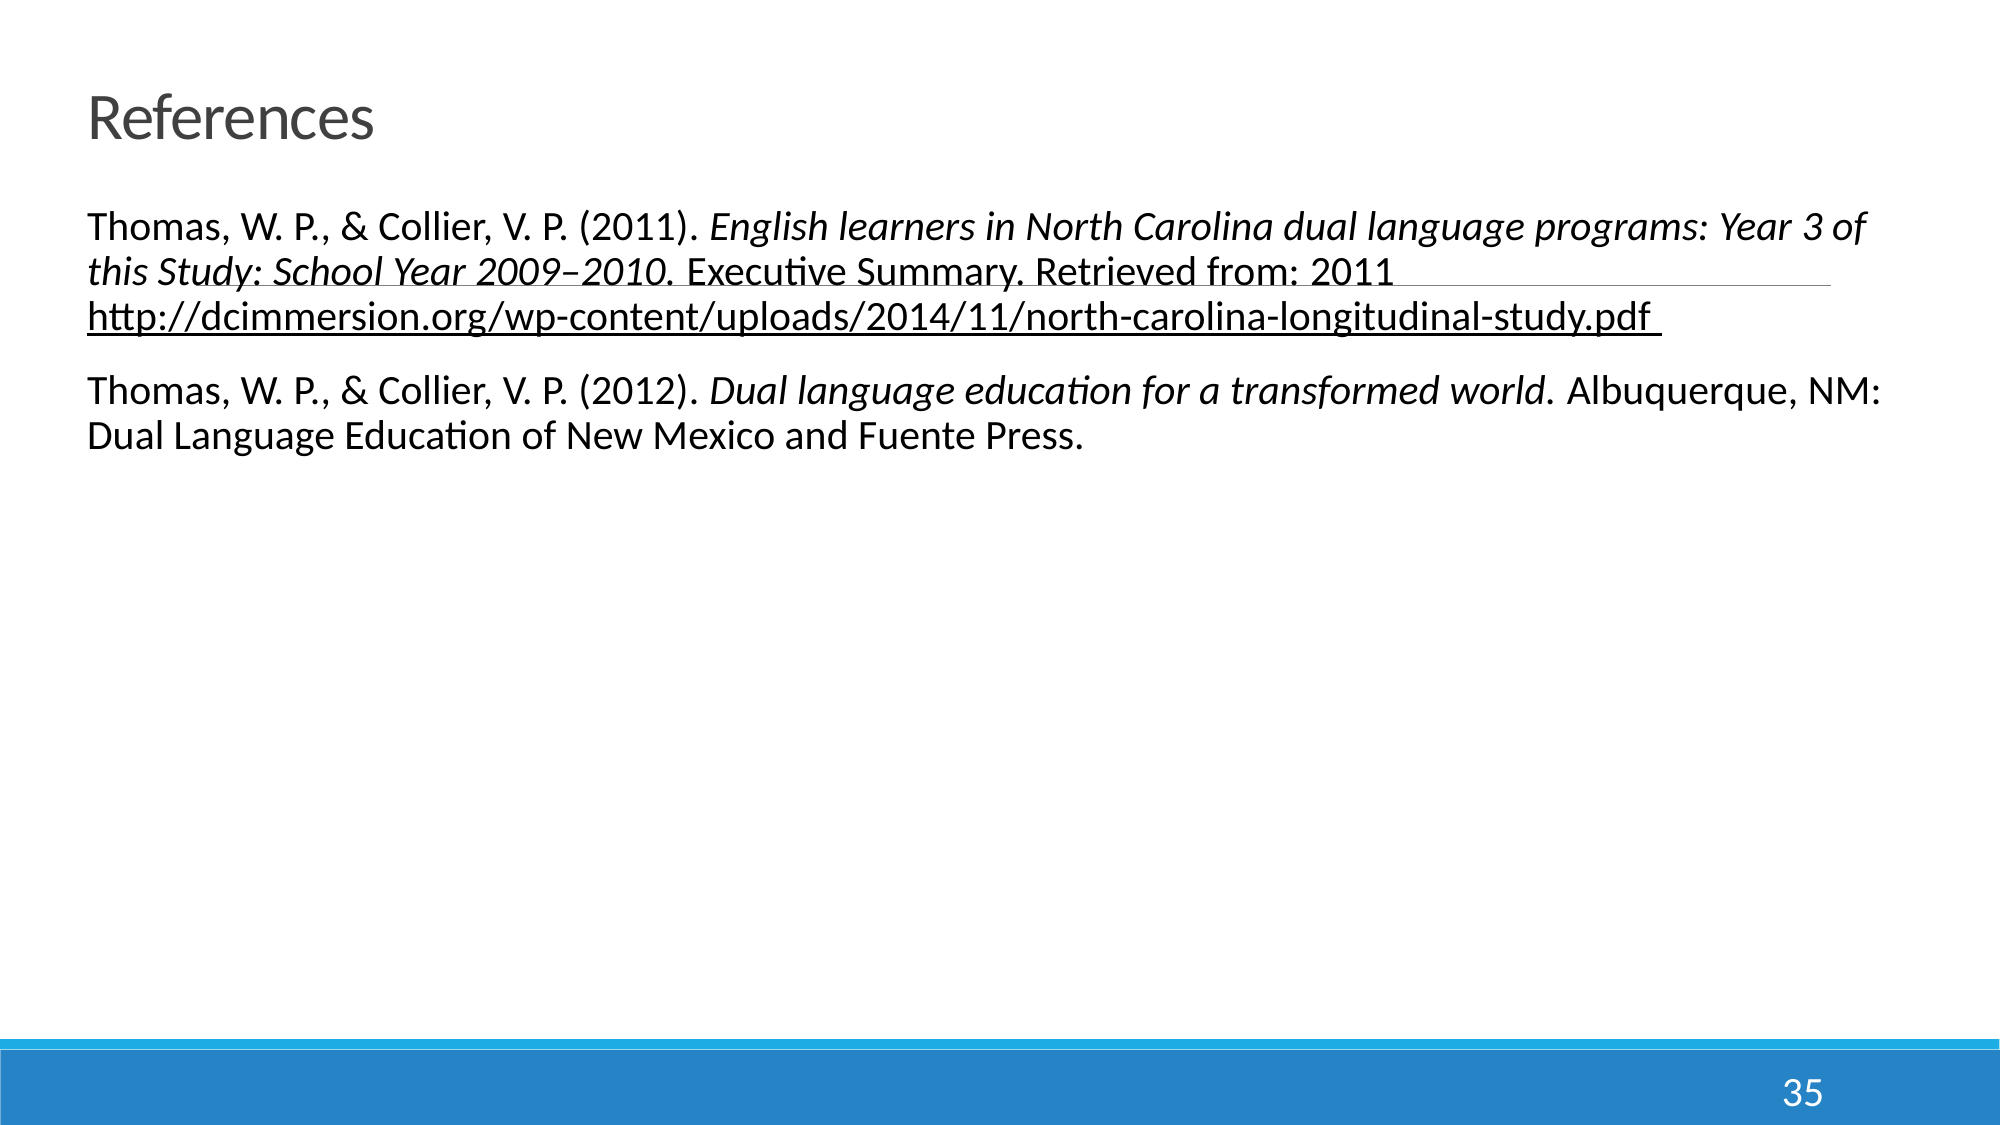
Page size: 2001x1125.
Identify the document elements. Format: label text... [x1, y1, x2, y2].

slide_number 35 [1624, 1059, 1840, 1120]
title References [72, 0, 1798, 161]
list Thomas, W. P., & Collier, V. P. (2011). English learners in North Carolina dual language programs: Year 3 of this Study: School Year 2009–2010. Executive Summary. Retrieved from: 2011 http://dcimmersion.org/wp-content/uploads/2014/11/north-carolina-longitudinal-study.pdf Thomas, W. P., & Collier, V. P. (2012). Dual language education for a transformed world. Albuquerque, NM: Dual Language Education of New Mexico and Fuente Press. [72, 197, 1935, 990]
